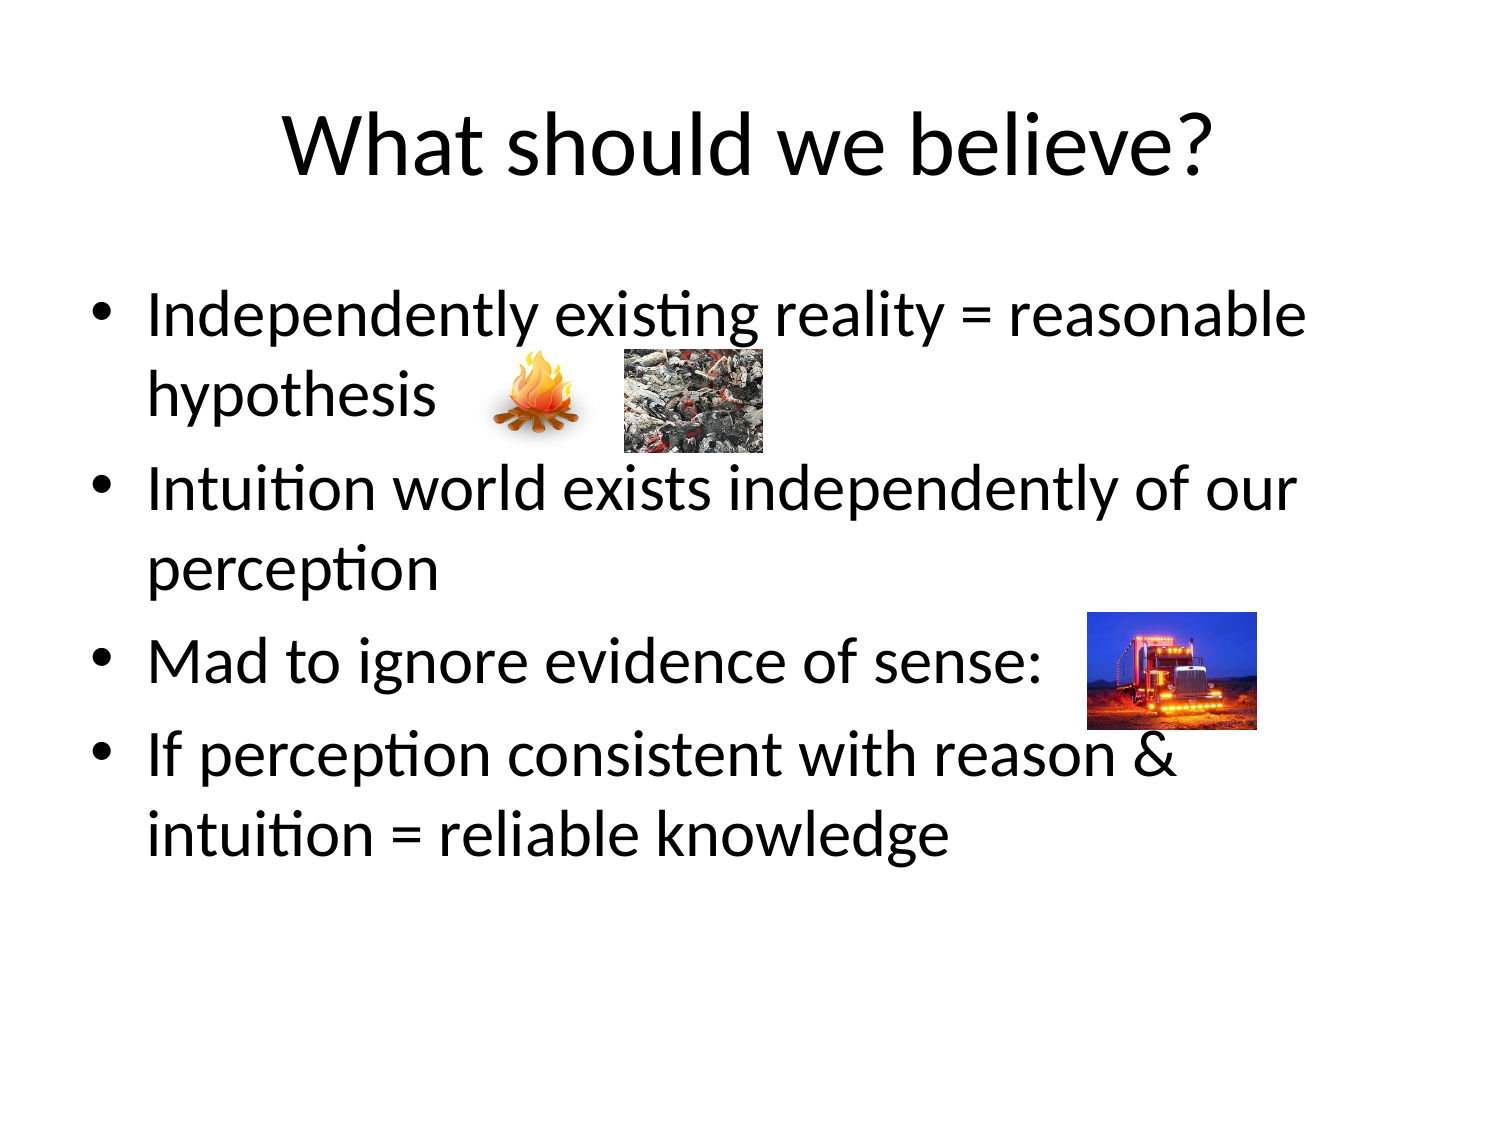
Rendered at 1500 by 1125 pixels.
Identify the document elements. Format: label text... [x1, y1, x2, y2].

picture [474, 349, 601, 451]
title What should we believe? [75, 45, 1425, 233]
picture [1087, 612, 1257, 730]
list Independently existing reality = reasonable hypothesis Intuition world exists independently of our perception Mad to ignore evidence of sense: If perception consistent with reason & intuition = reliable knowledge [75, 262, 1425, 1005]
picture [624, 349, 763, 454]
